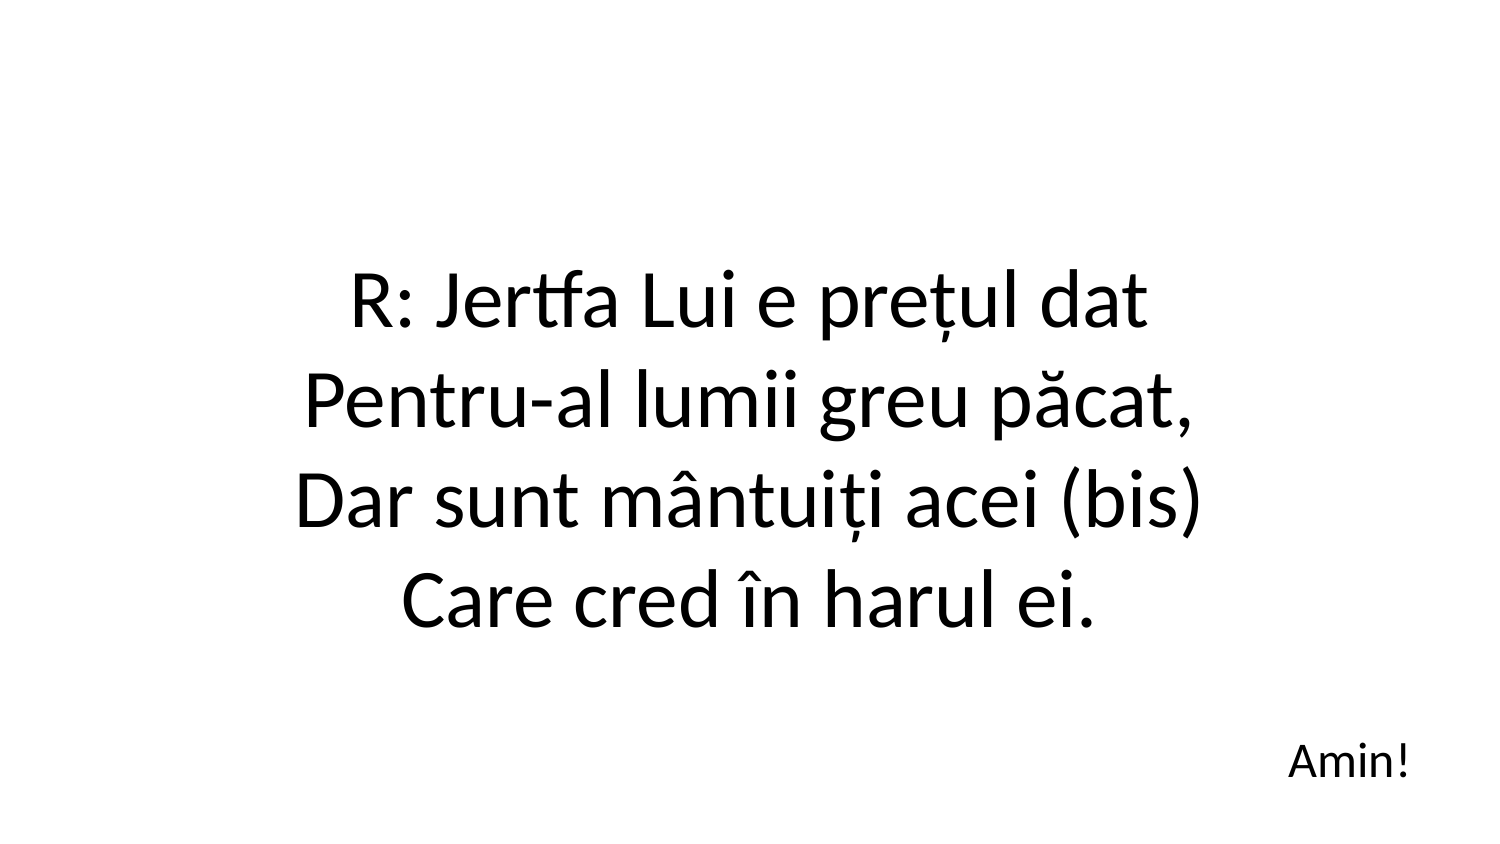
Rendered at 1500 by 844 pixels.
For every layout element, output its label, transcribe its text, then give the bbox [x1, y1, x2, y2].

text_box Amin! [1273, 674, 1427, 795]
text_box R: Jertfa Lui e prețul dat Pentru-al lumii greu păcat, Dar sunt mântuiți acei (bis) Care cred în harul ei. [279, 192, 1221, 652]
